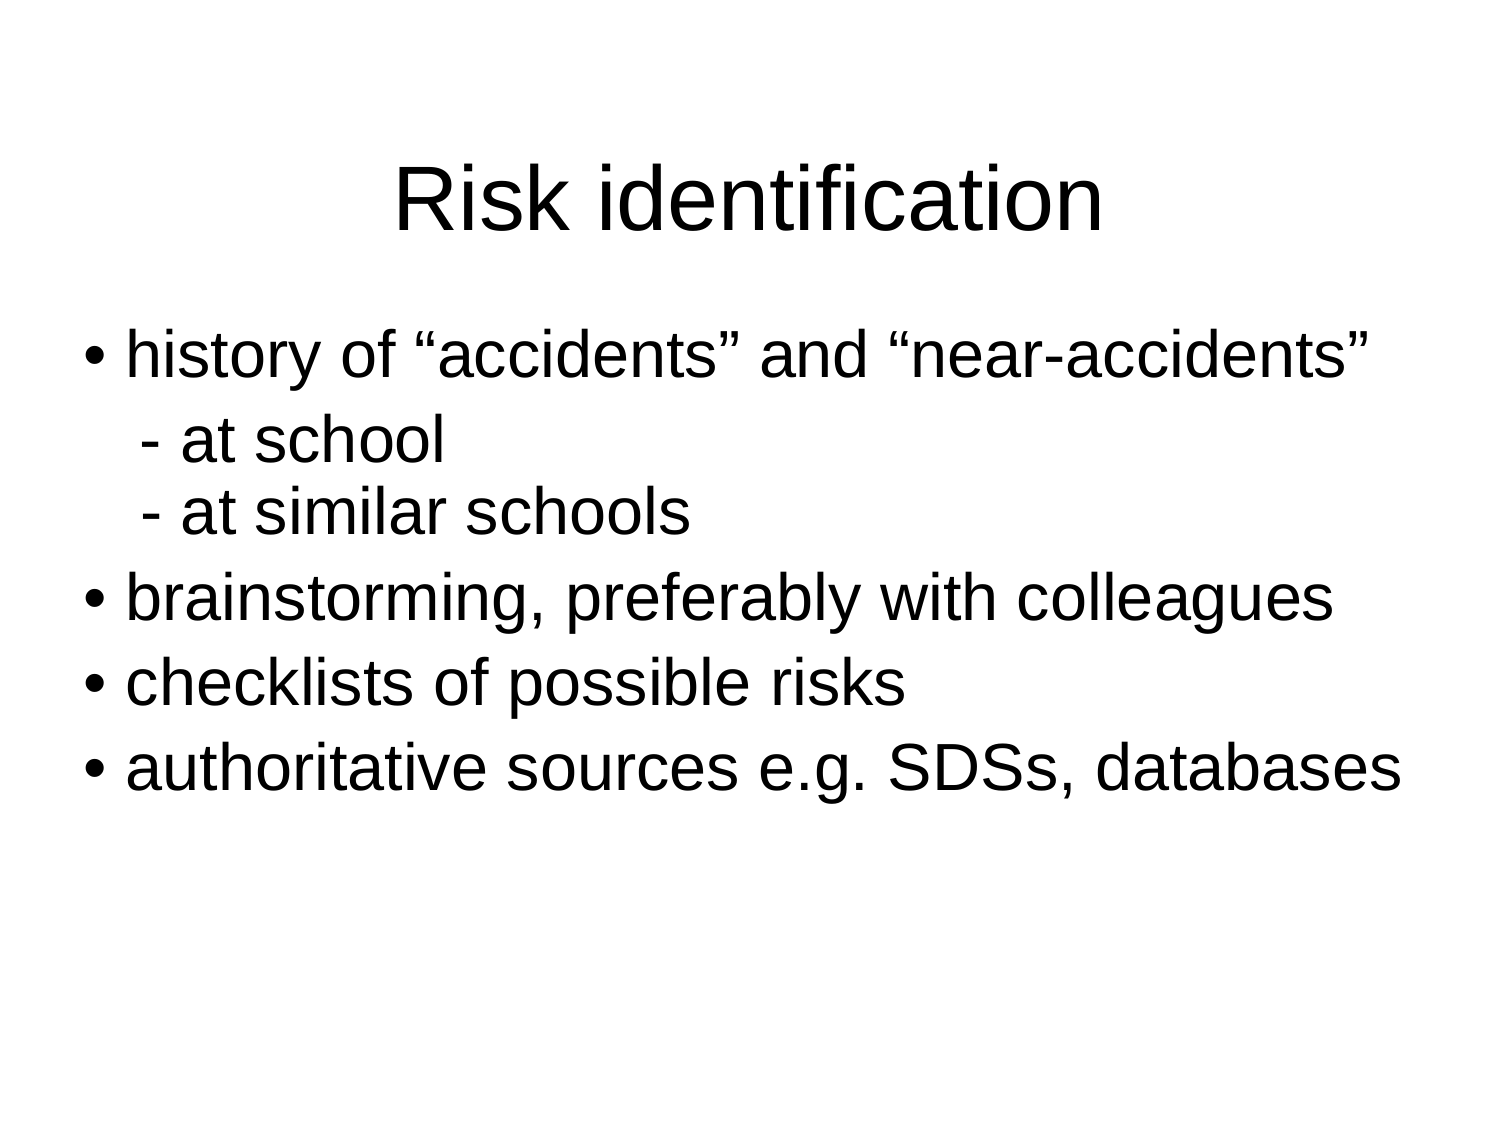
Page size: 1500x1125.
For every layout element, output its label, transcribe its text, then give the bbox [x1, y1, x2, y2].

title Risk identification [112, 99, 1388, 288]
list • history of “accidents” and “near-accidents” - at school - at similar schools • brainstorming, preferably with colleagues • checklists of possible risks • authoritative sources e.g. SDSs, databases [69, 312, 1484, 988]
